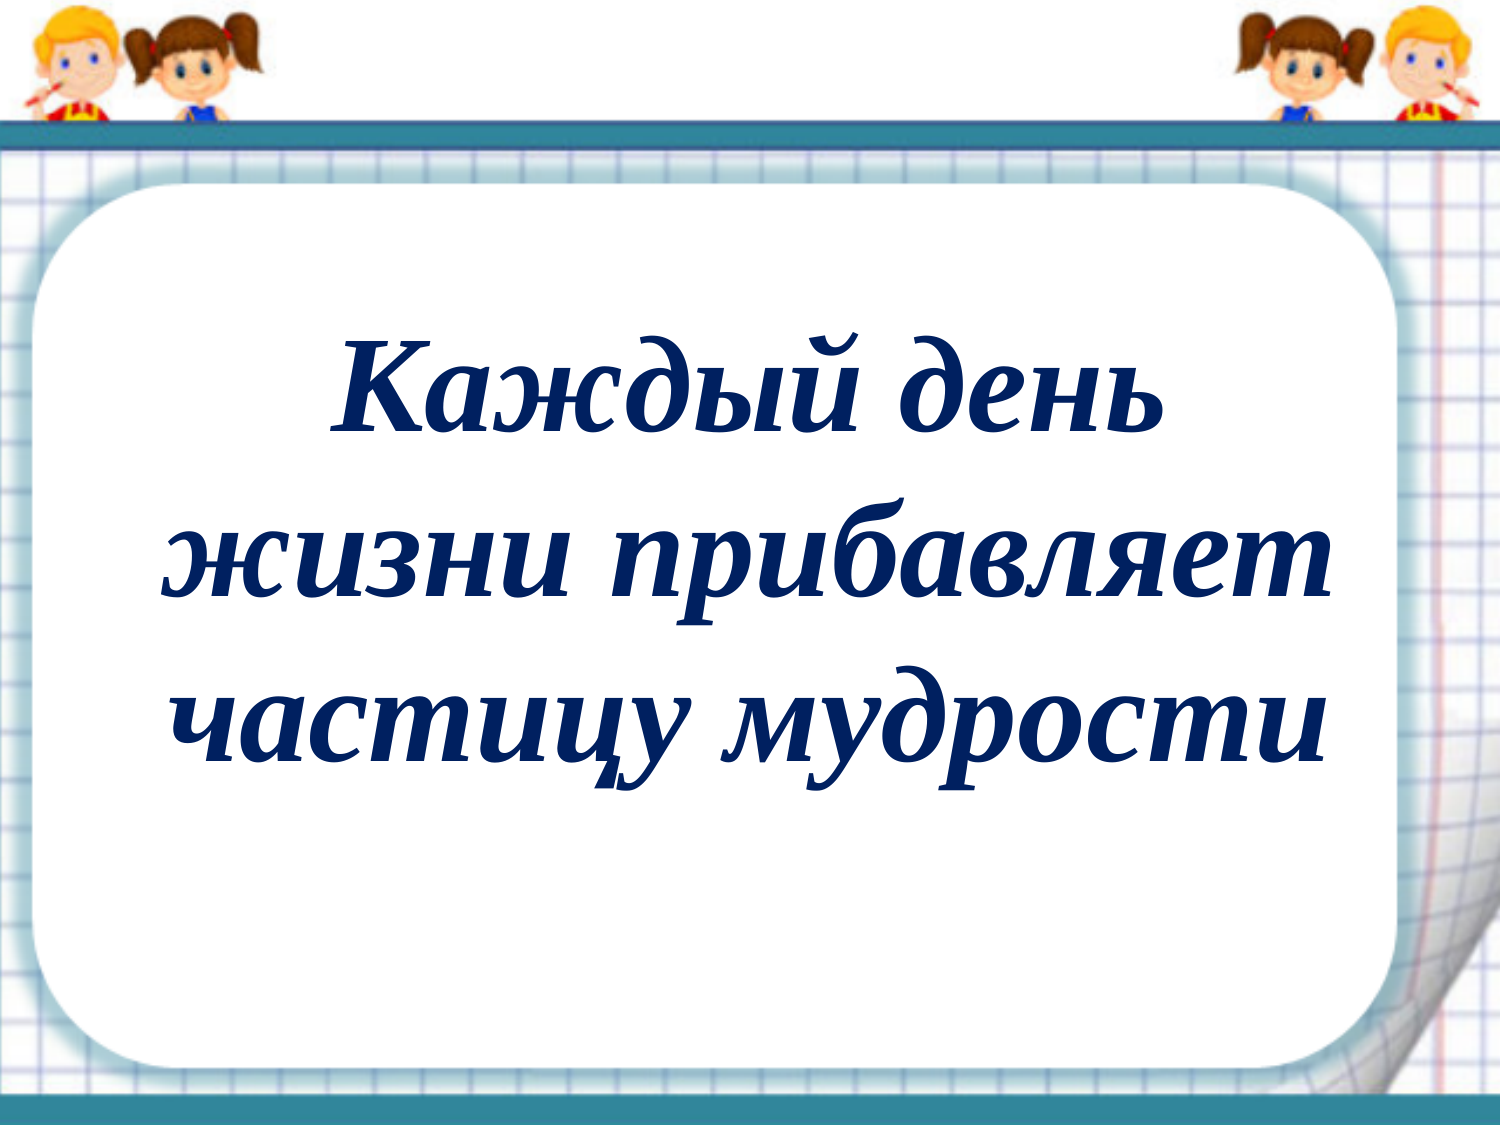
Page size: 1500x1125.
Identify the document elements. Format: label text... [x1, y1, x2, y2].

picture [0, 0, 1500, 1125]
title Каждый день жизни прибавляет частицу мудрости [112, 420, 1388, 662]
